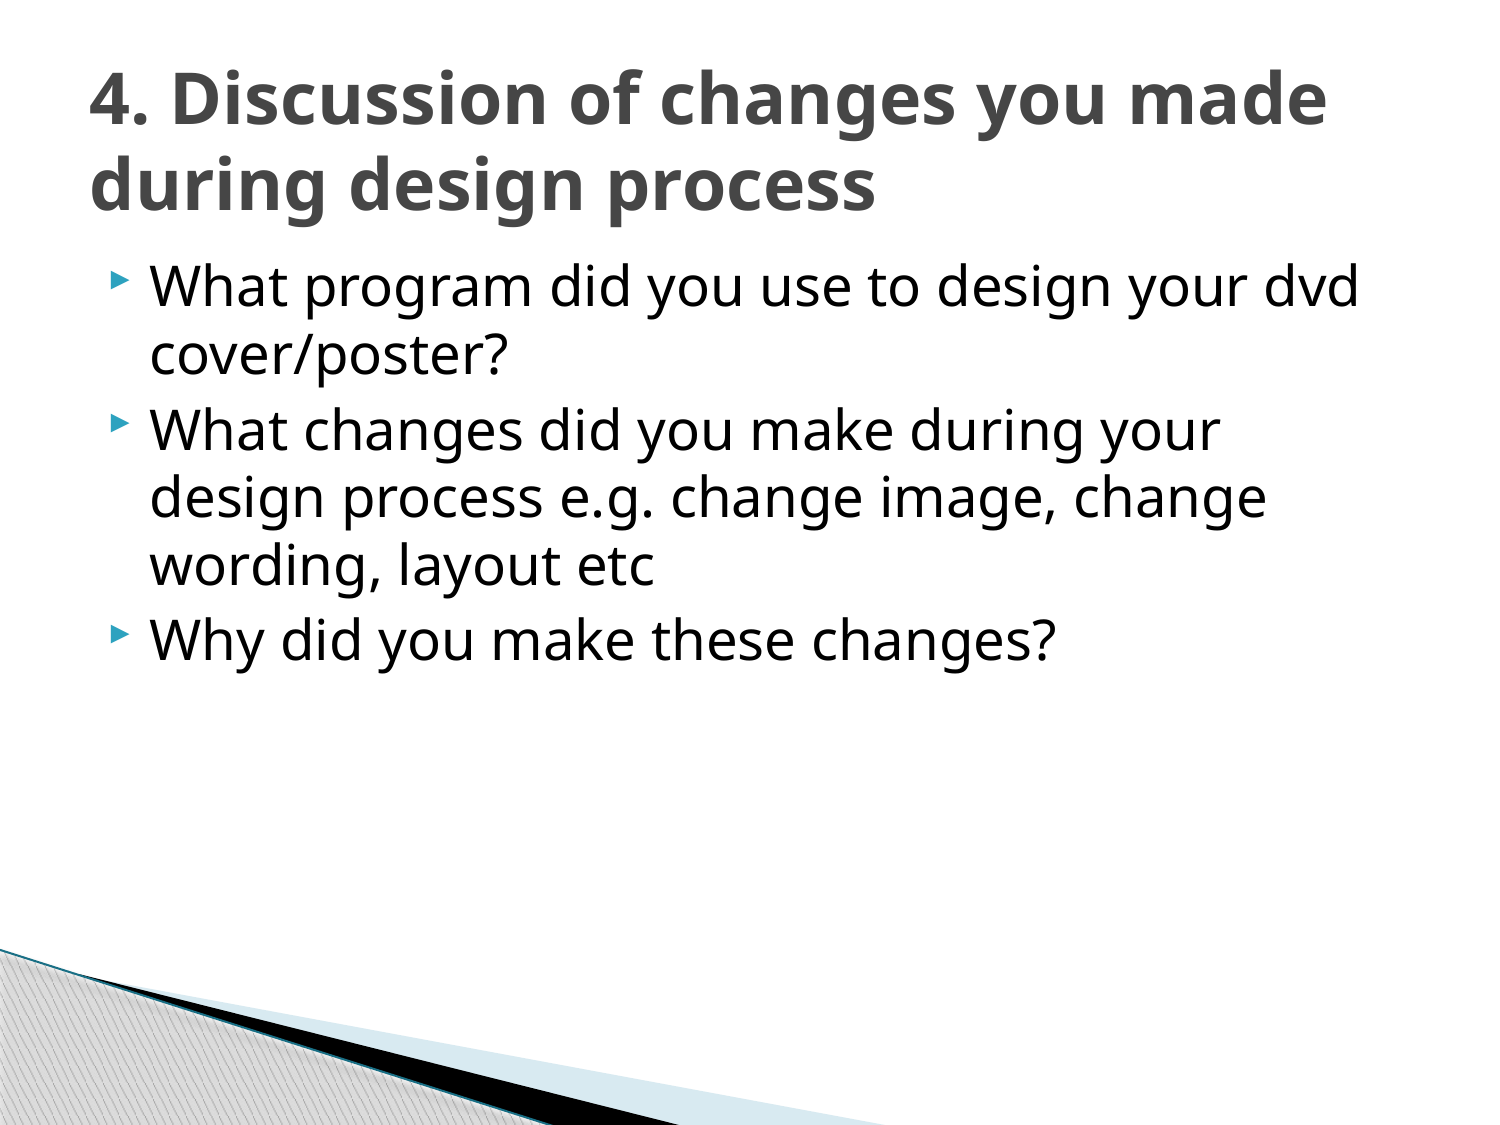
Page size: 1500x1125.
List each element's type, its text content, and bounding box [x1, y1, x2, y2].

title 4. Discussion of changes you made during design process [75, 45, 1425, 233]
list What program did you use to design your dvd cover/poster? What changes did you make during your design process e.g. change image, change wording, layout etc Why did you make these changes? [75, 243, 1425, 986]
